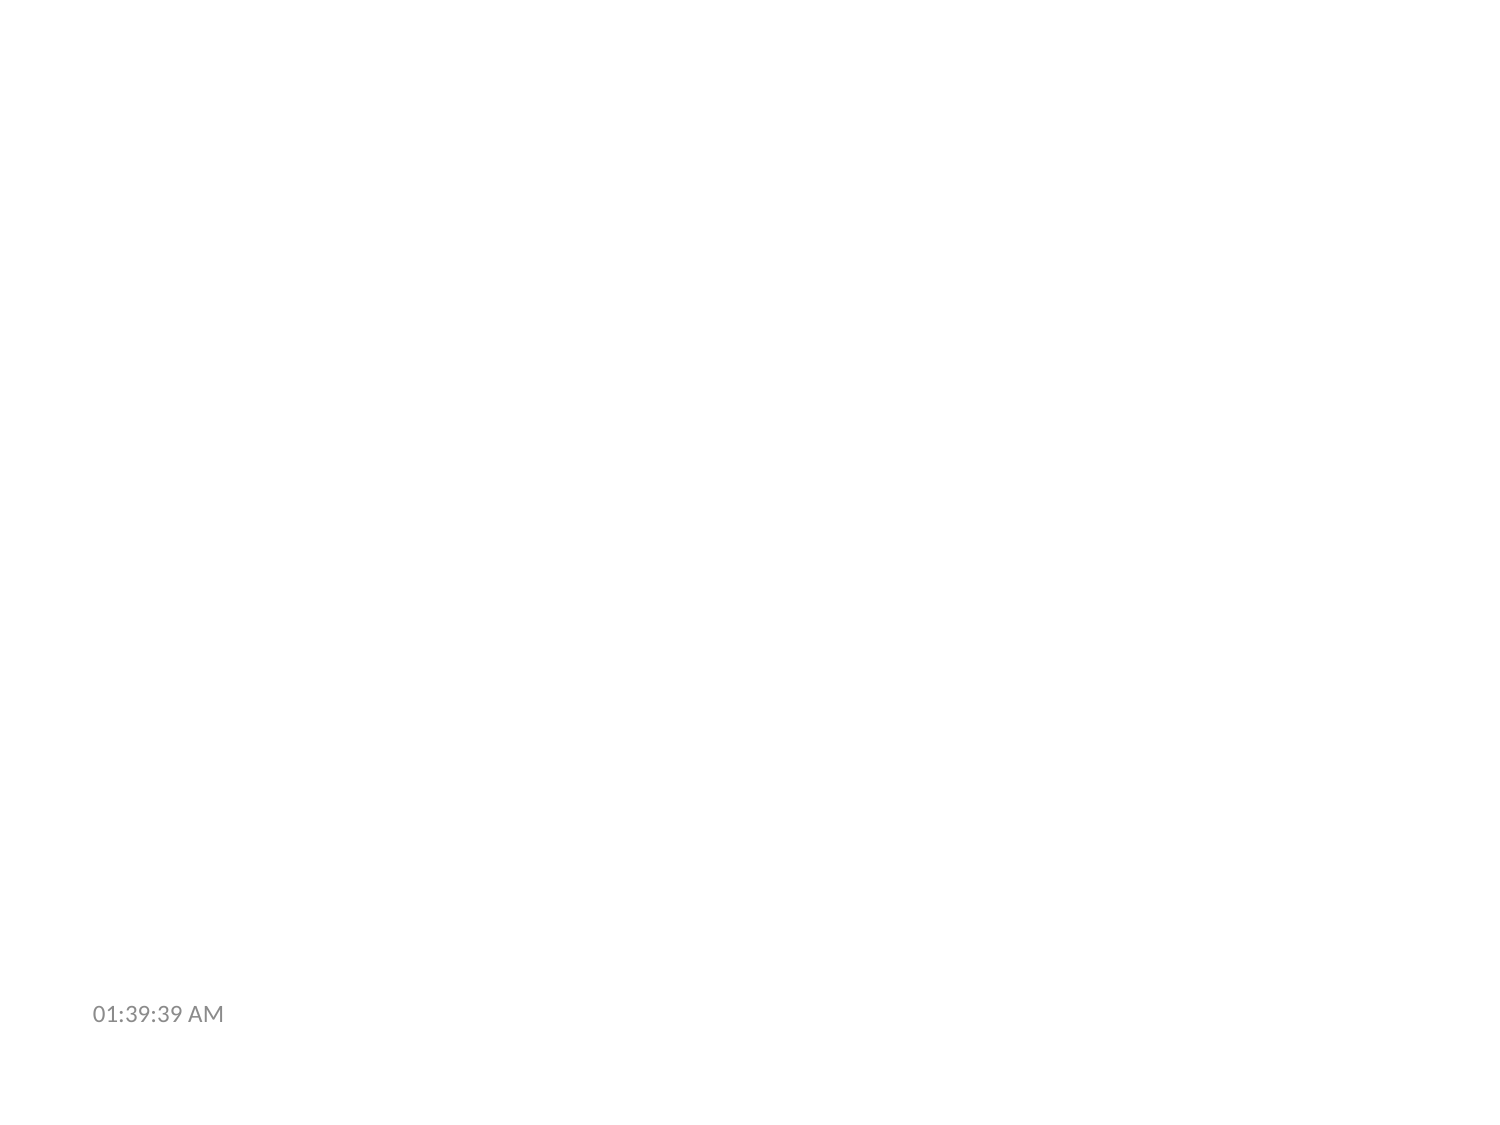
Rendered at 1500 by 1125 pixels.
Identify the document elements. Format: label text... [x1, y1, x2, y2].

text_box 3:35:09 PM [77, 982, 428, 1043]
